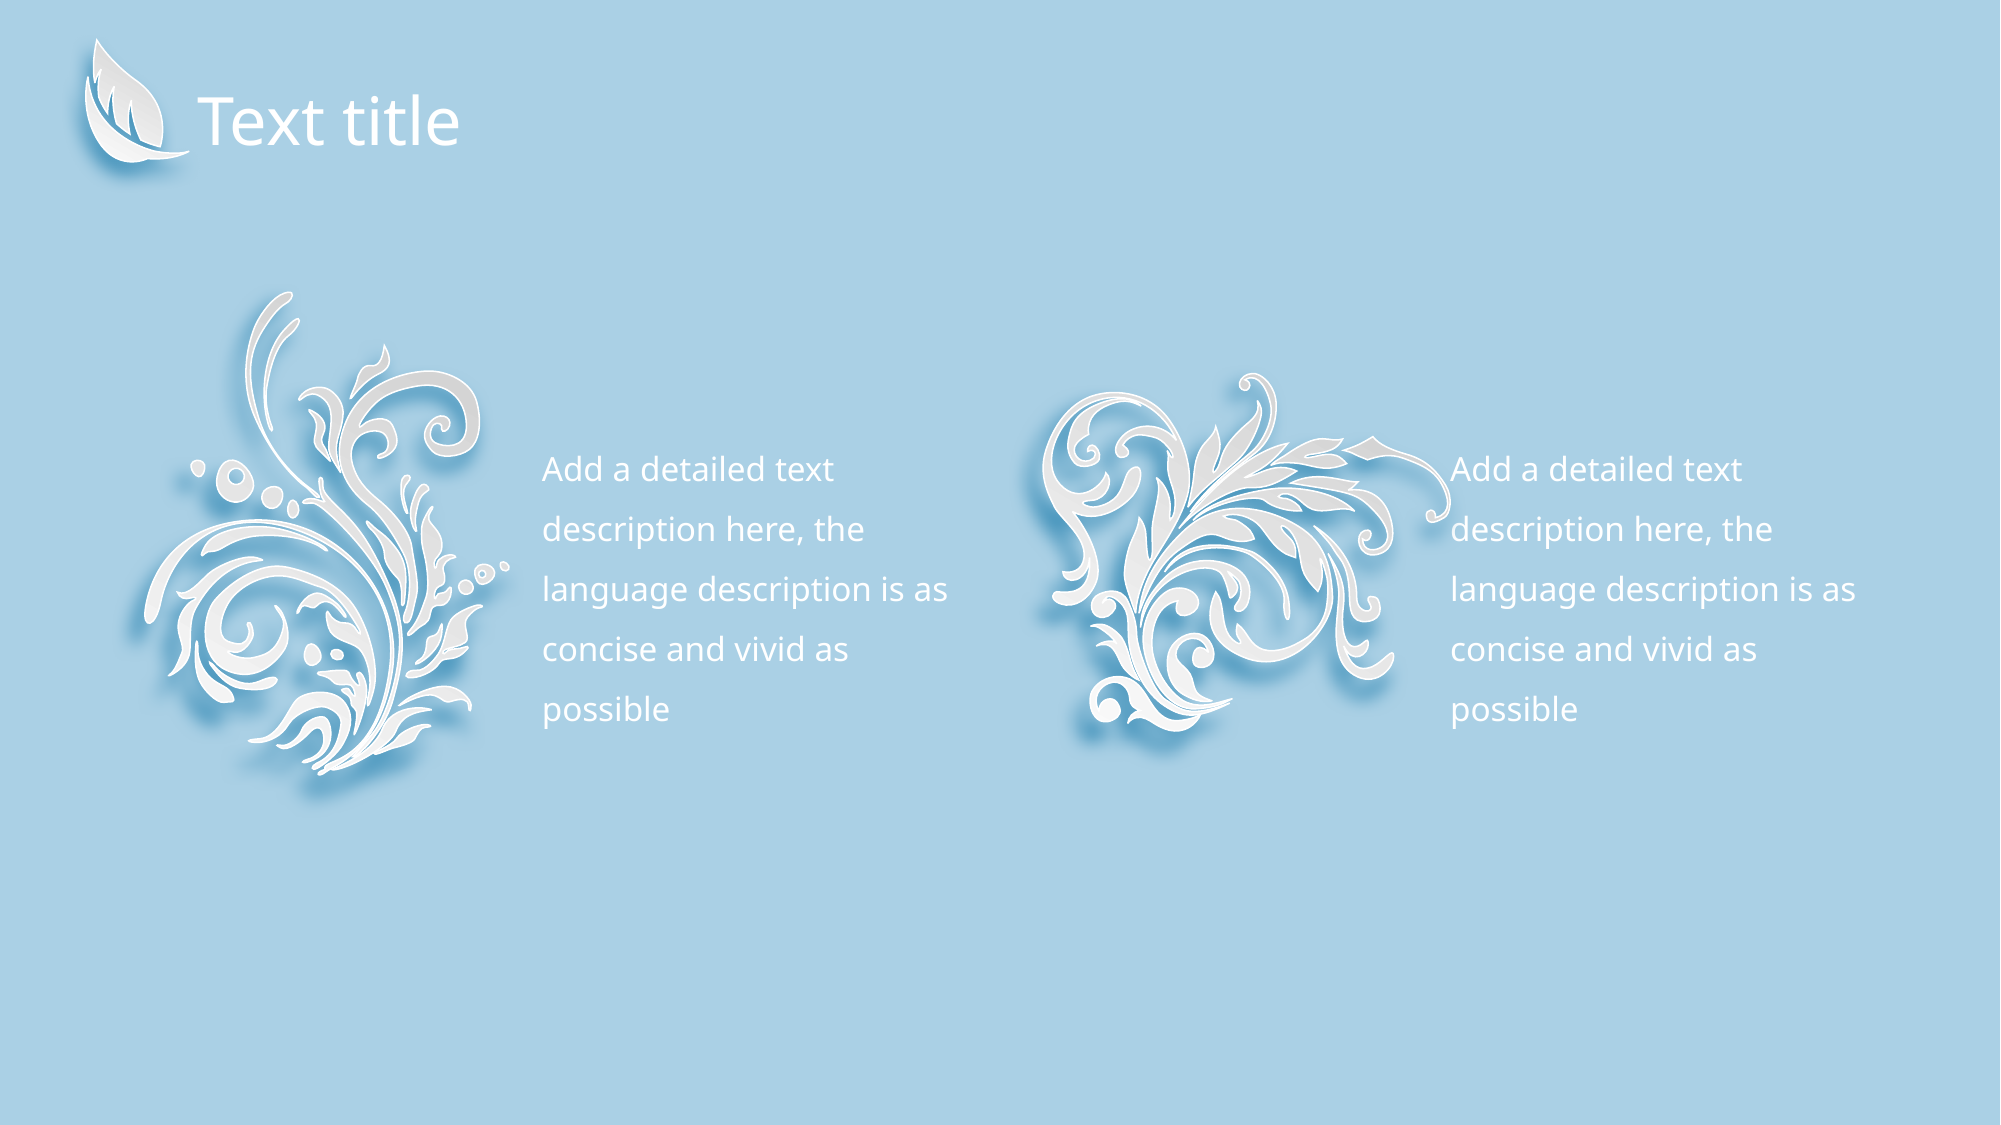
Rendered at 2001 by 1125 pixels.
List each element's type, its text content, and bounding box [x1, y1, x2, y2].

text_box [404, 604, 484, 679]
list Text title [182, 80, 960, 158]
text_box [1339, 435, 1452, 524]
text_box [143, 291, 481, 776]
text_box Add a detailed text description here, the language description is as concise and vivid as possible [1450, 428, 1871, 728]
text_box [499, 560, 510, 572]
text_box [1042, 372, 1395, 733]
text_box Add a detailed text description here, the language description is as concise and vivid as possible [541, 428, 963, 728]
text_box [473, 563, 496, 586]
